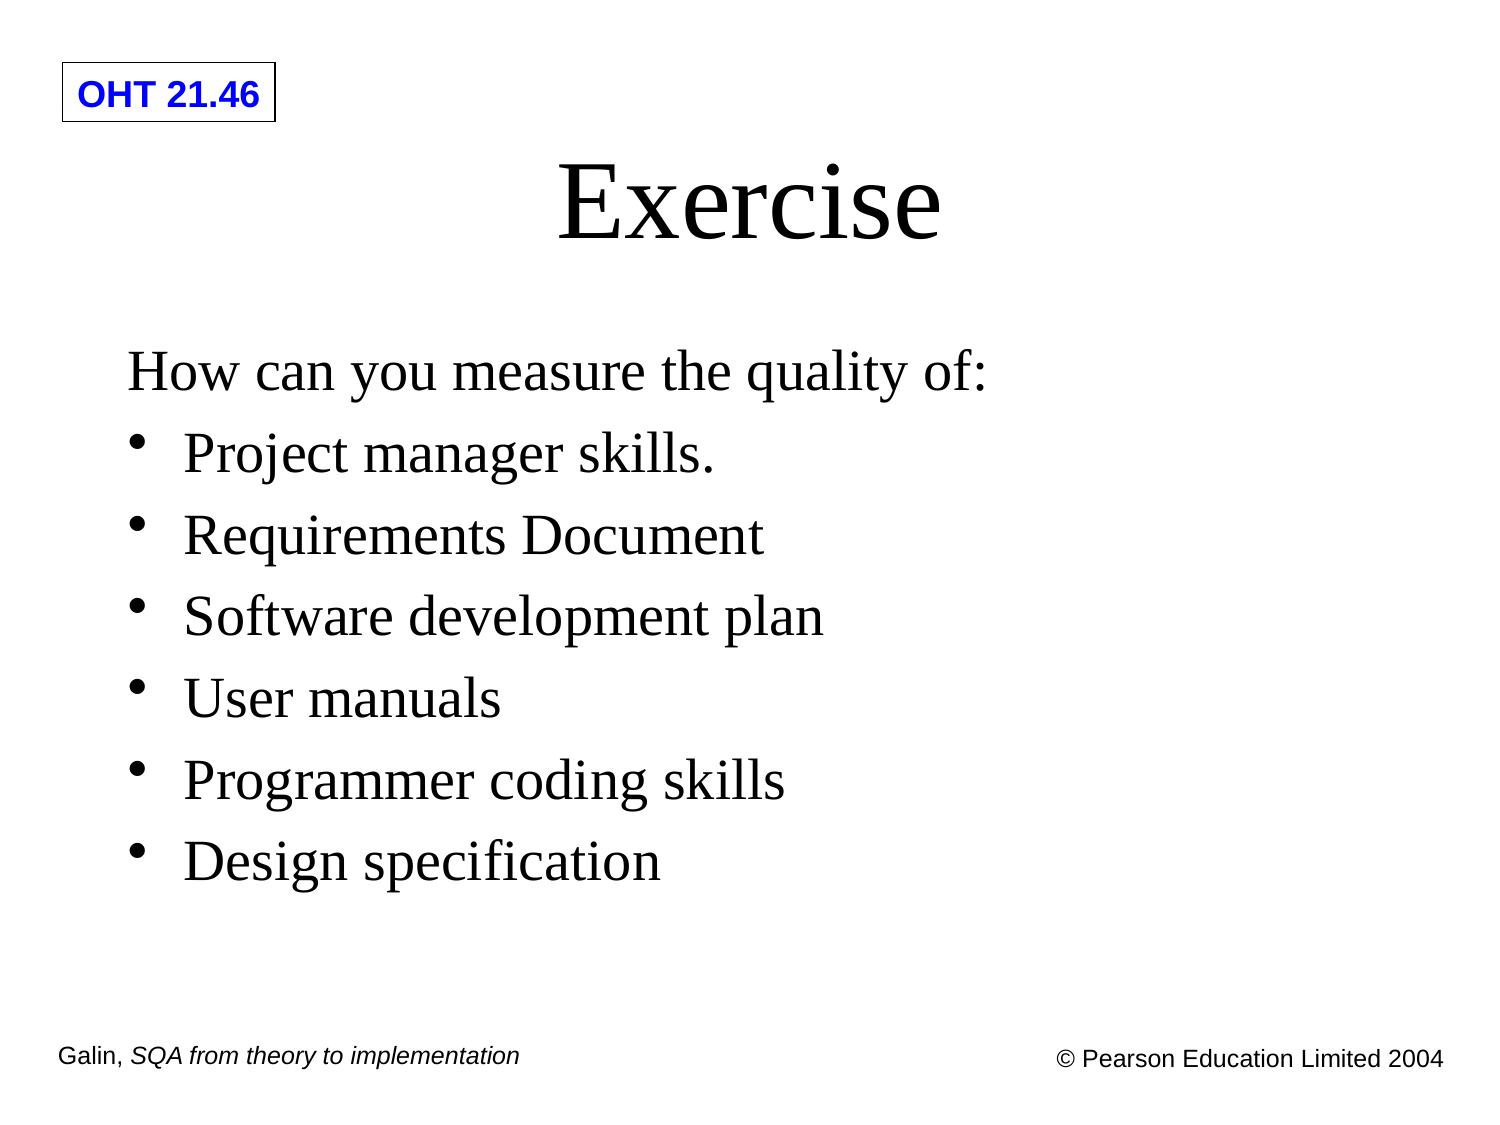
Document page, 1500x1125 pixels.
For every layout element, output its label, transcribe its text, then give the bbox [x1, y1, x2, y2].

list How can you measure the quality of: Project manager skills. Requirements Document Software development plan User manuals Programmer coding skills Design specification [112, 324, 1388, 1001]
title Exercise [112, 99, 1388, 288]
